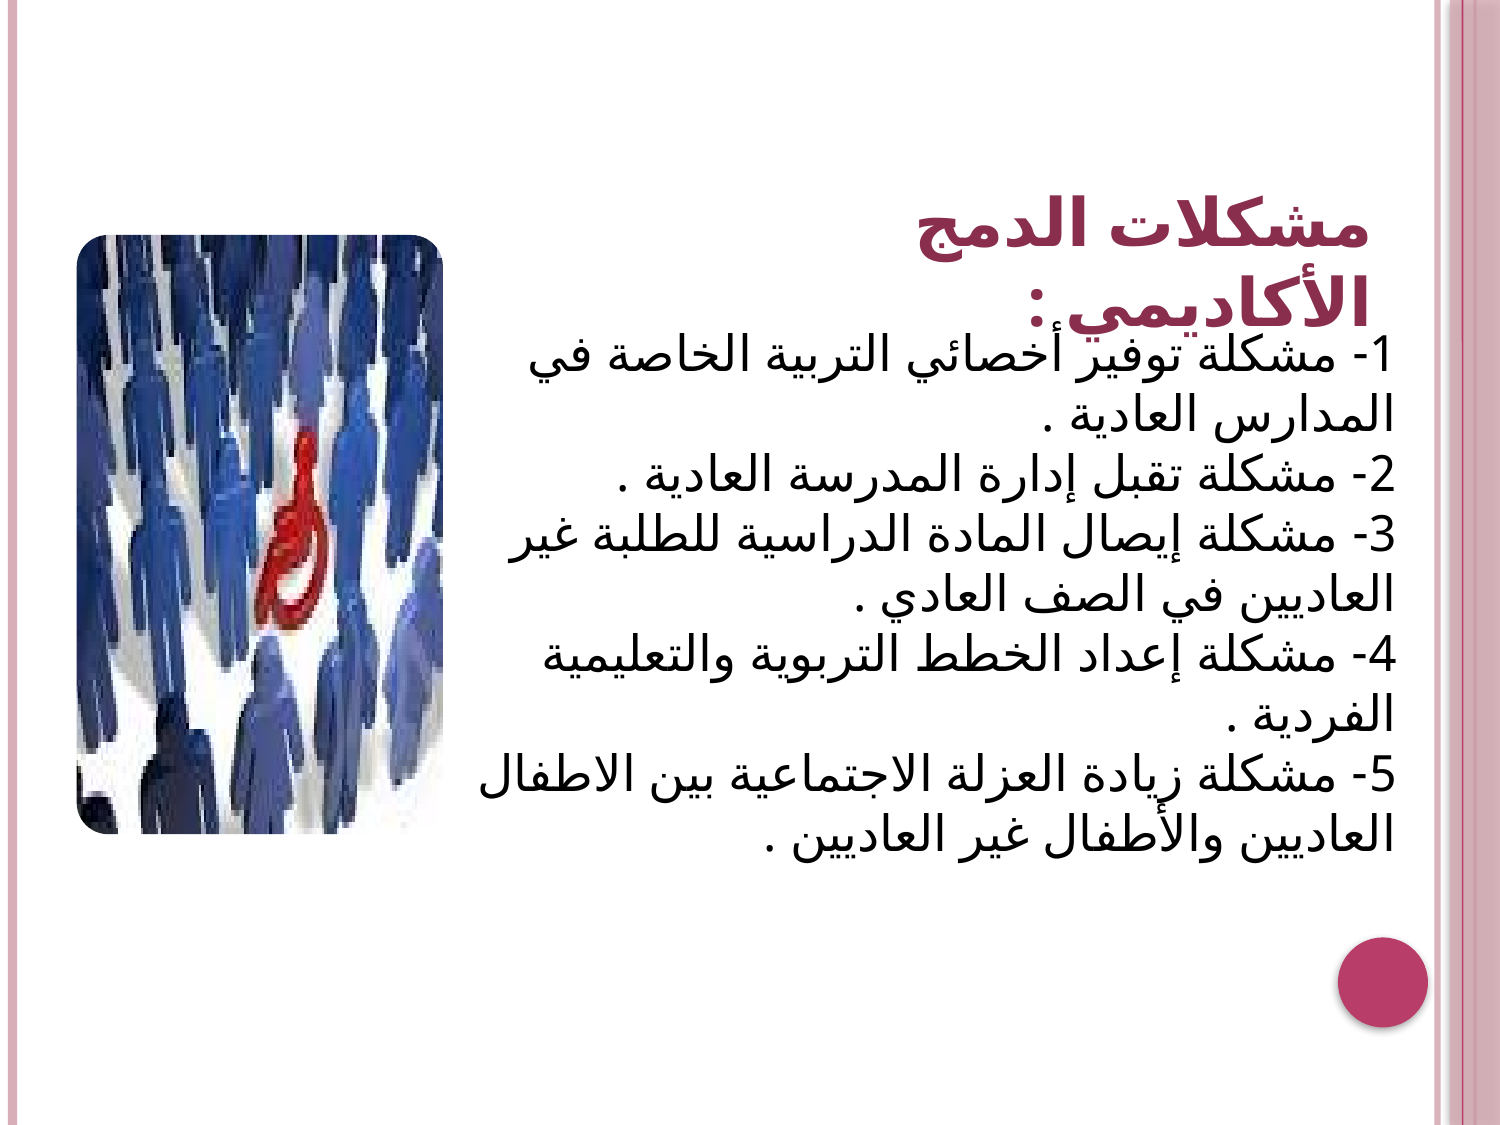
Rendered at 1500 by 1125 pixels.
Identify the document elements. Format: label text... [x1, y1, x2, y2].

text_box 1- مشكلة توفير أخصائي التربية الخاصة في المدارس العادية . 2- مشكلة تقبل إدارة المدرسة العادية . 3- مشكلة إيصال المادة الدراسية للطلبة غير العاديين في الصف العادي . 4- مشكلة إعداد الخطط التربوية والتعليمية الفردية . 5- مشكلة زيادة العزلة الاجتماعية بين الاطفال العاديين والأطفال غير العاديين . [442, 314, 1412, 870]
picture [76, 234, 444, 835]
text_box مشكلات الدمج الأكاديمي : [620, 172, 1388, 314]
